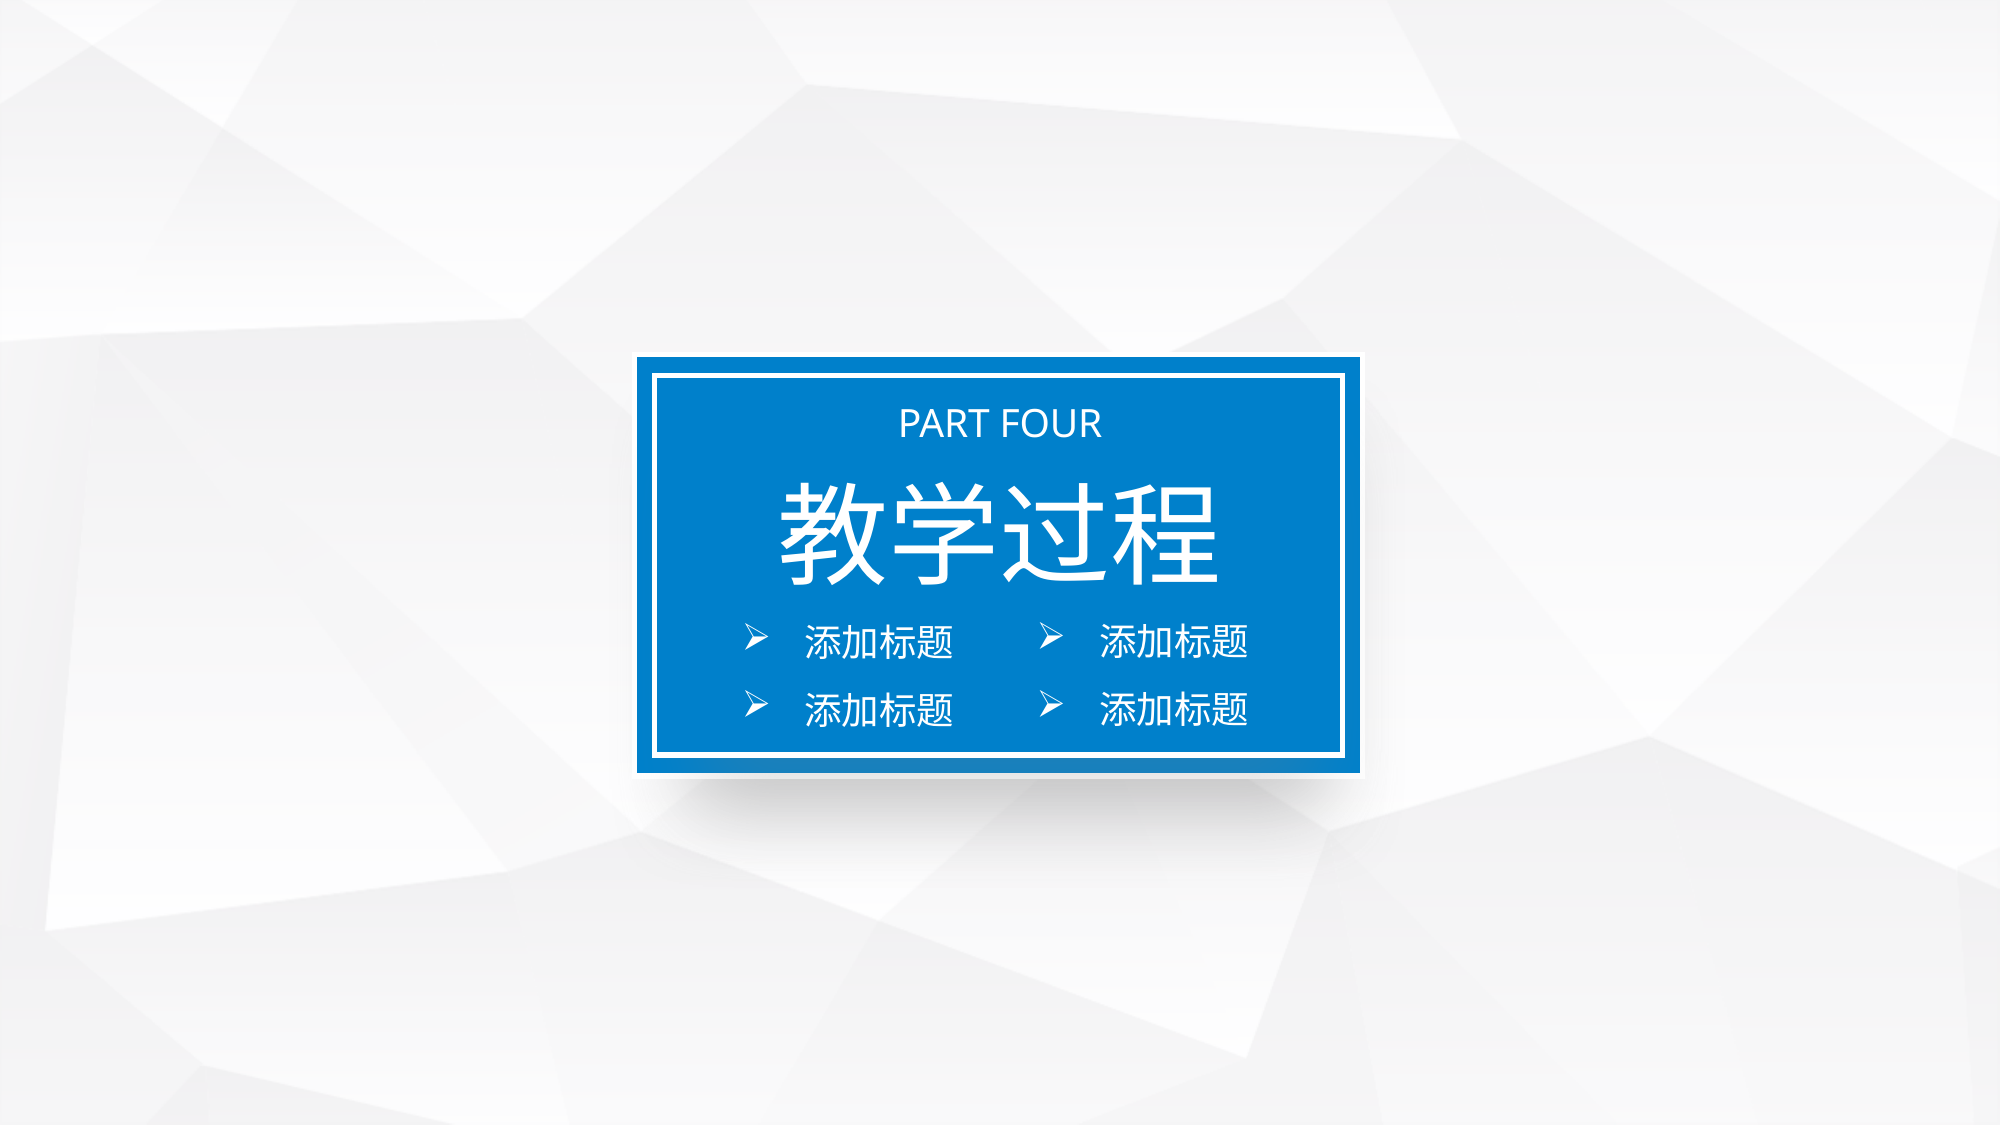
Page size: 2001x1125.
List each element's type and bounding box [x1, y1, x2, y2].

picture [0, 0, 2000, 1125]
text_box [634, 354, 1363, 777]
